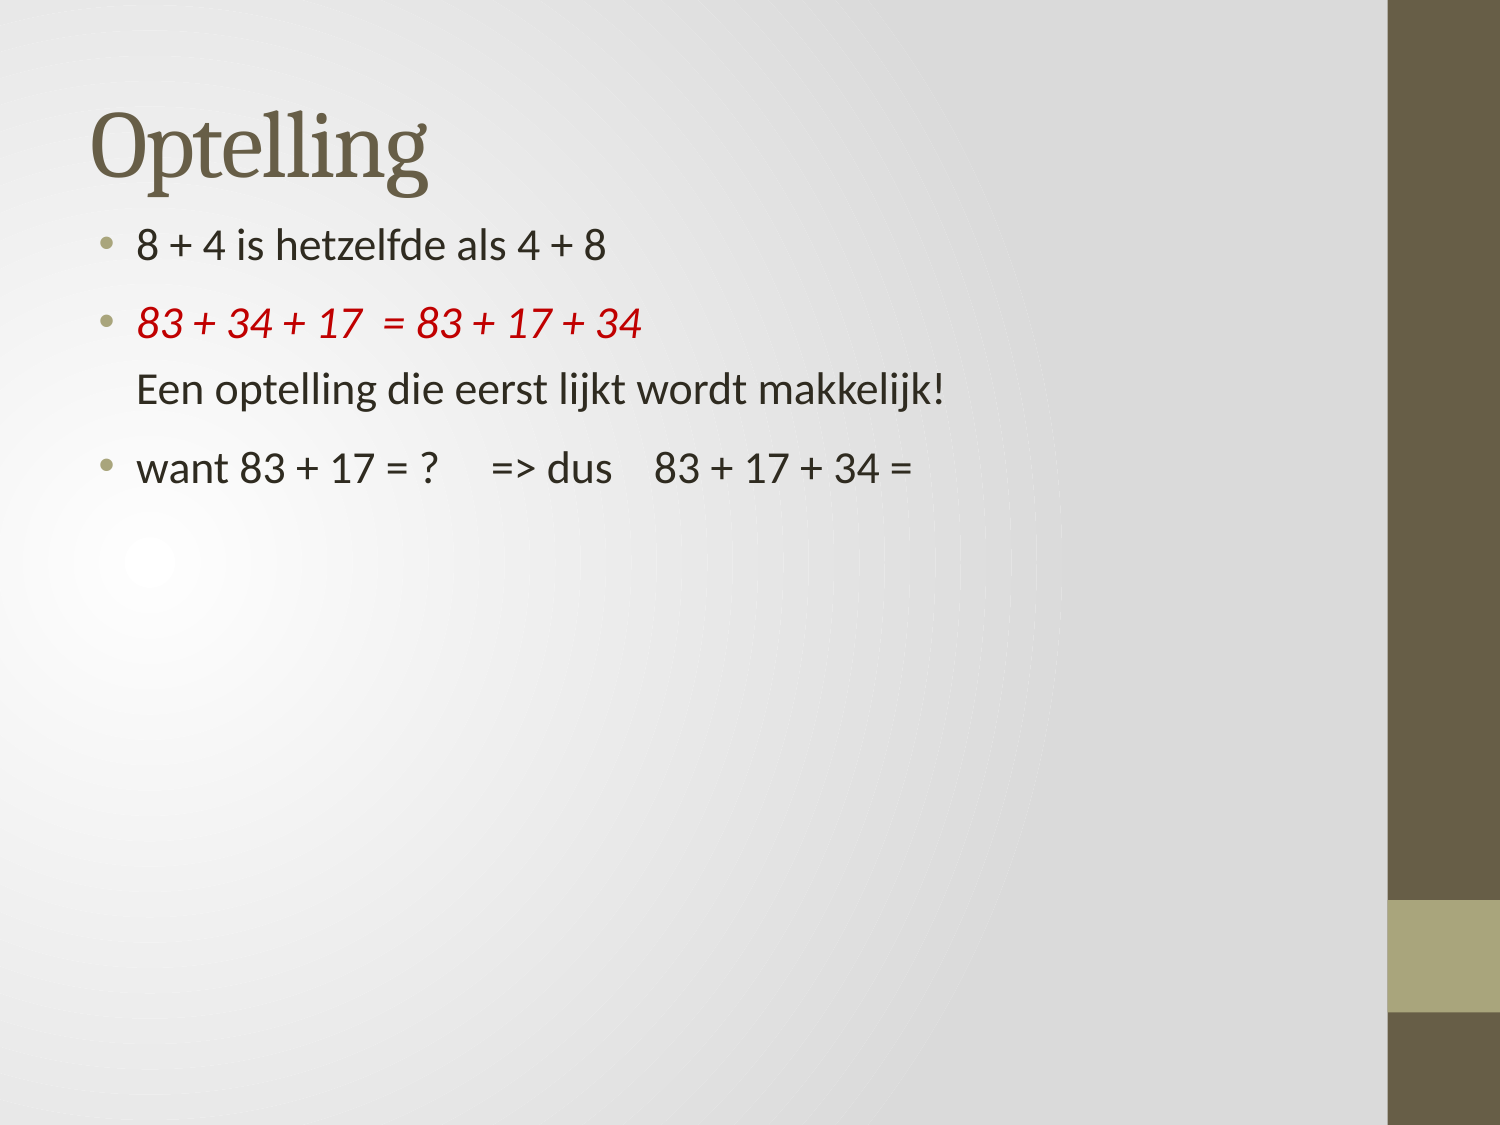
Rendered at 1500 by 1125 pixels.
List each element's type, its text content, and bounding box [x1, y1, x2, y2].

title Optelling [75, 45, 1325, 196]
list 8 + 4 is hetzelfde als 4 + 8 83 + 34 + 17 = 83 + 17 + 34 Een optelling die eerst lijkt wordt makkelijk! want 83 + 17 = ? => dus 83 + 17 + 34 = [64, 196, 1483, 1005]
